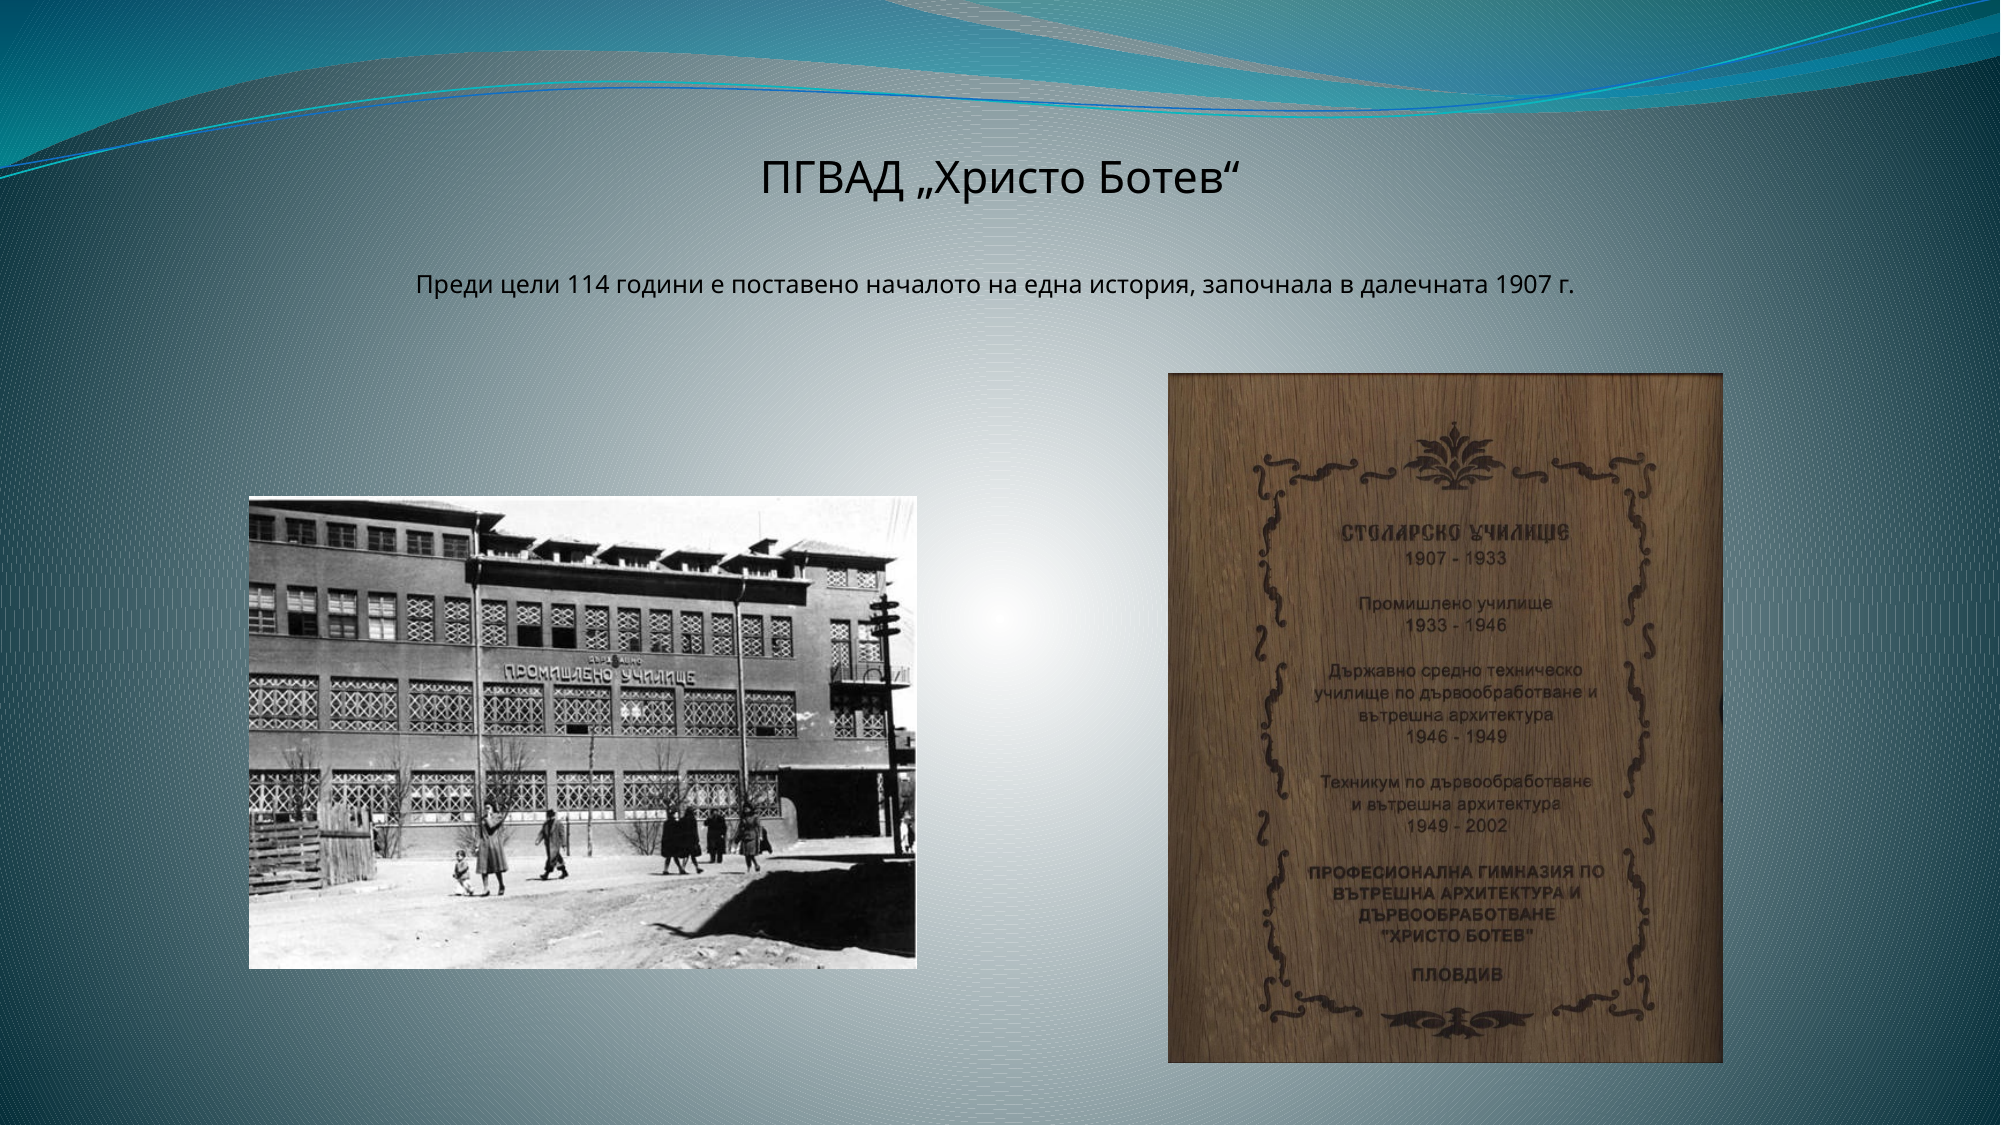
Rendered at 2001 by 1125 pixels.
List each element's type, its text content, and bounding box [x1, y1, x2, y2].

subtitle Преди цели 114 години е поставено началото на една история, започнала в далечната 1907 г. [249, 264, 1750, 398]
picture [1168, 373, 1724, 1064]
picture [249, 496, 917, 969]
title ПГВАД „Христо Ботев“ [249, 78, 1750, 211]
